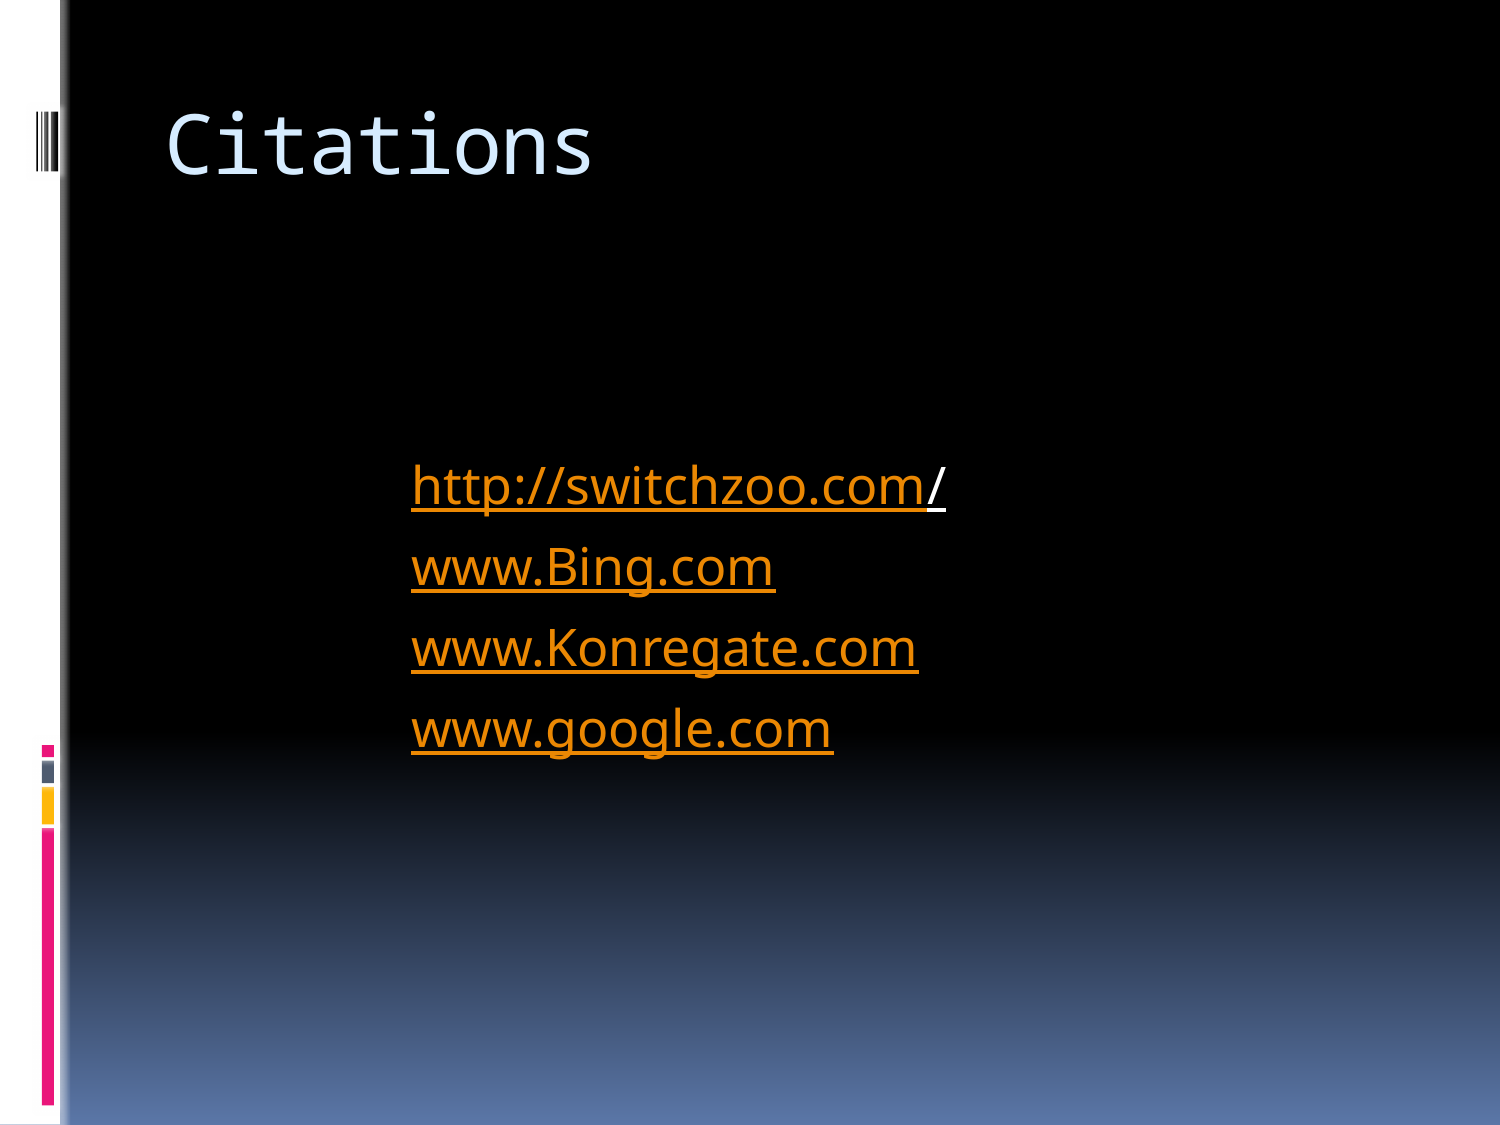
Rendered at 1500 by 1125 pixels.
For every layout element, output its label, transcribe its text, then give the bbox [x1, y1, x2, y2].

list http://switchzoo.com/ www.Bing.com www.Konregate.com www.google.com [324, 362, 1213, 775]
title Citations [150, 83, 1425, 234]
